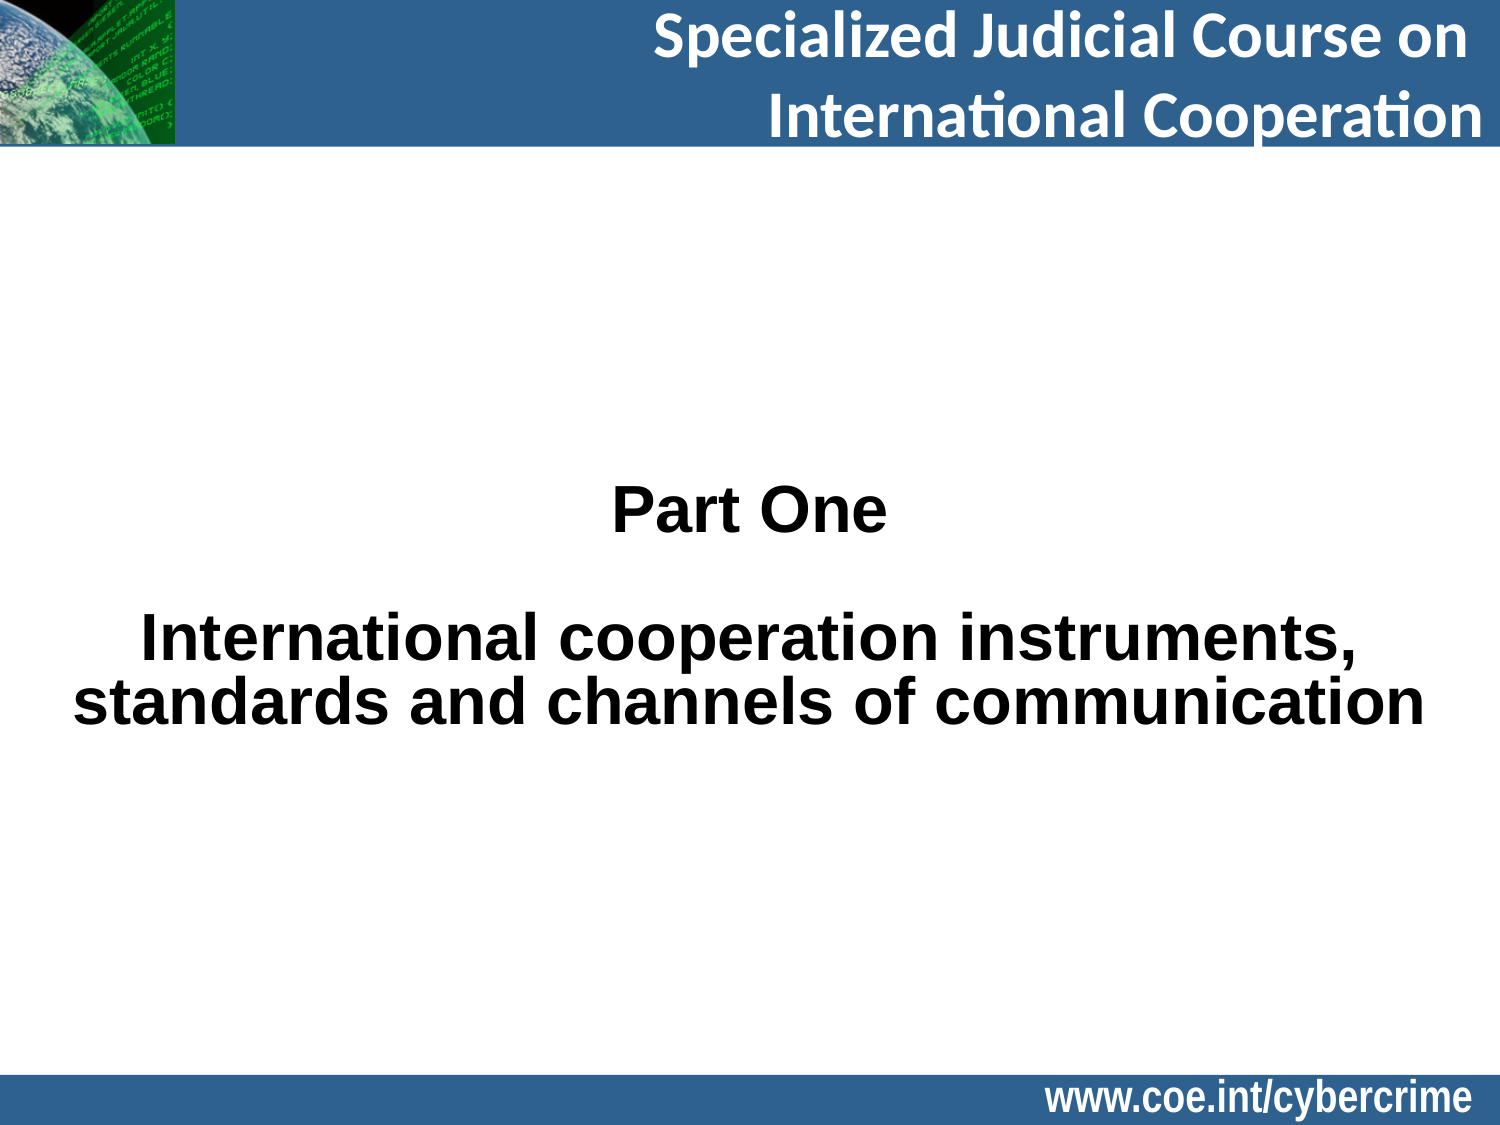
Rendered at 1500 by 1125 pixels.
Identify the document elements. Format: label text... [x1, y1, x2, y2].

text_box [0, 1073, 1030, 1125]
text_box www.coe.int/cybercrime [1030, 1059, 1500, 1125]
text_box Specialized Judicial Course on International Cooperation [177, 0, 1500, 149]
picture [0, 0, 175, 144]
text_box Part One International cooperation instruments, standards and channels of communication [50, 473, 1450, 745]
